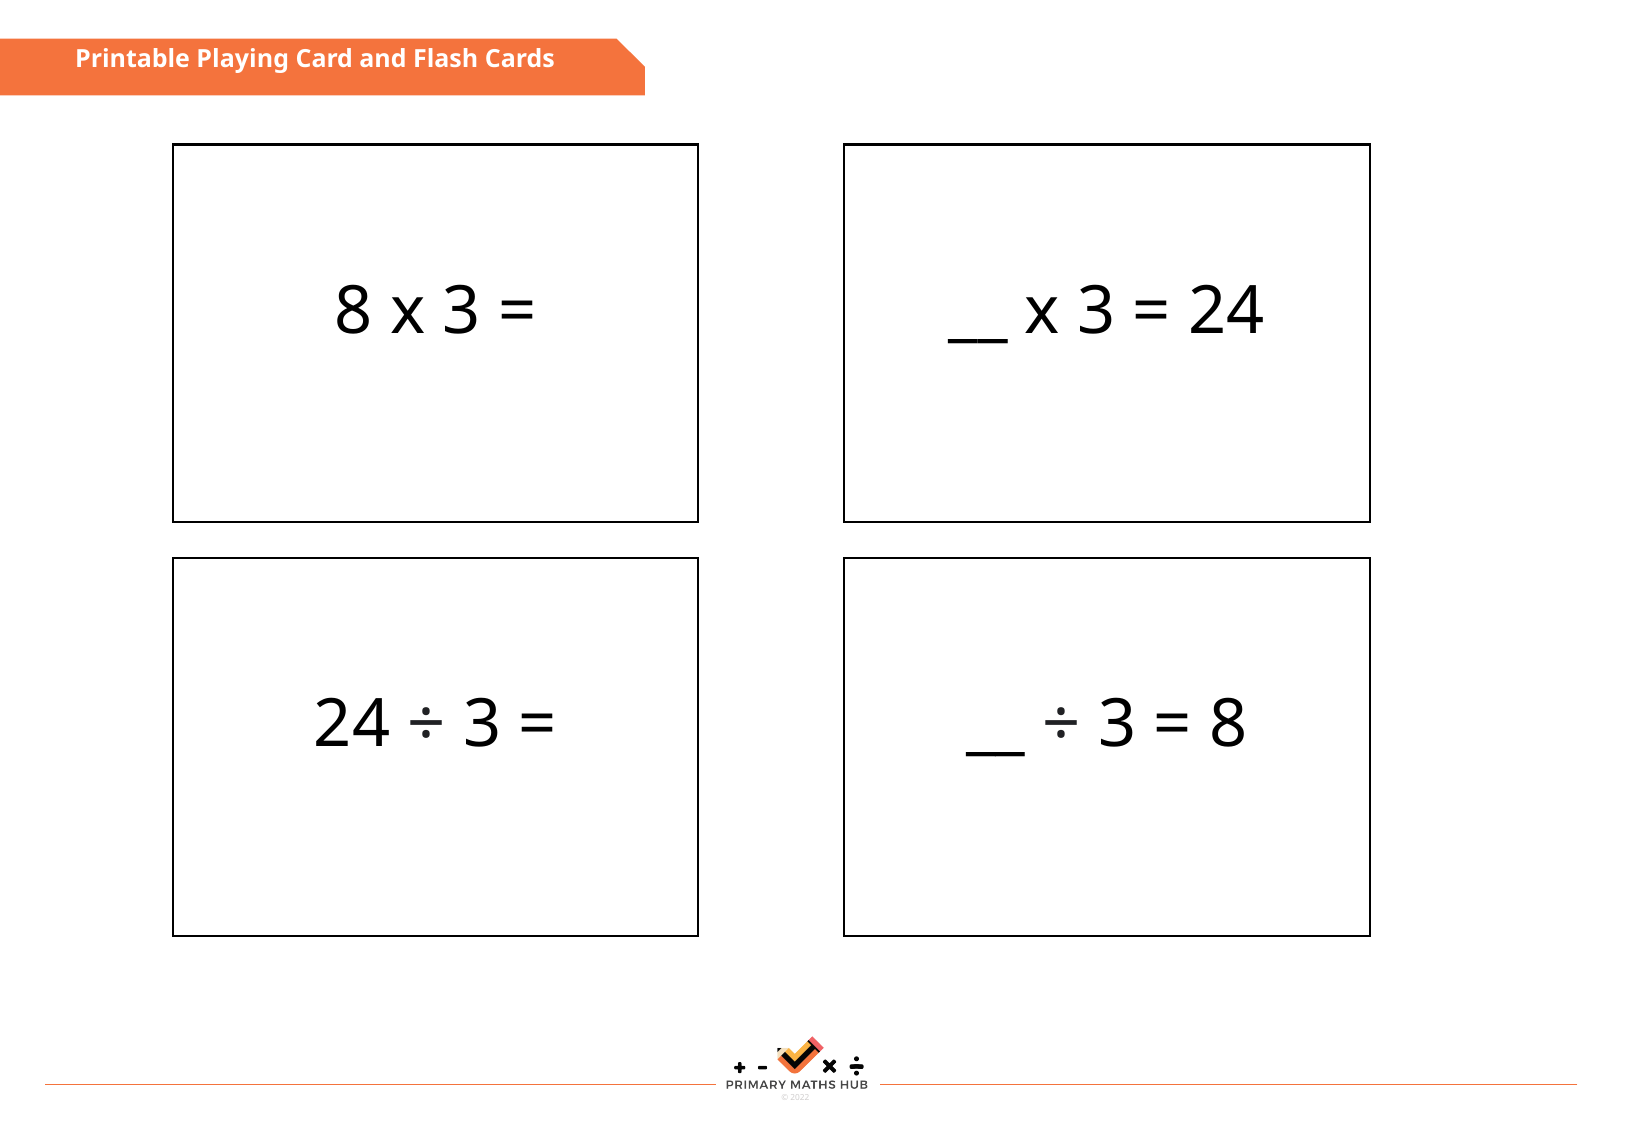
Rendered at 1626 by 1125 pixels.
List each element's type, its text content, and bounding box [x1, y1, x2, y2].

text_box __ ÷ 3 = 8 [844, 672, 1370, 768]
text_box © 2022 [720, 1084, 870, 1110]
text_box [172, 355, 699, 523]
text_box [172, 768, 699, 937]
text_box __ x 3 = 24 [844, 259, 1370, 355]
text_box [172, 557, 699, 672]
text_box [172, 143, 699, 259]
text_box [843, 557, 1371, 937]
picture [722, 1034, 872, 1094]
text_box 8 x 3 = [172, 259, 699, 355]
text_box Printable Playing Card and Flash Cards [0, 37, 646, 97]
text_box [843, 143, 1371, 523]
text_box 24 ÷ 3 = [172, 672, 699, 768]
